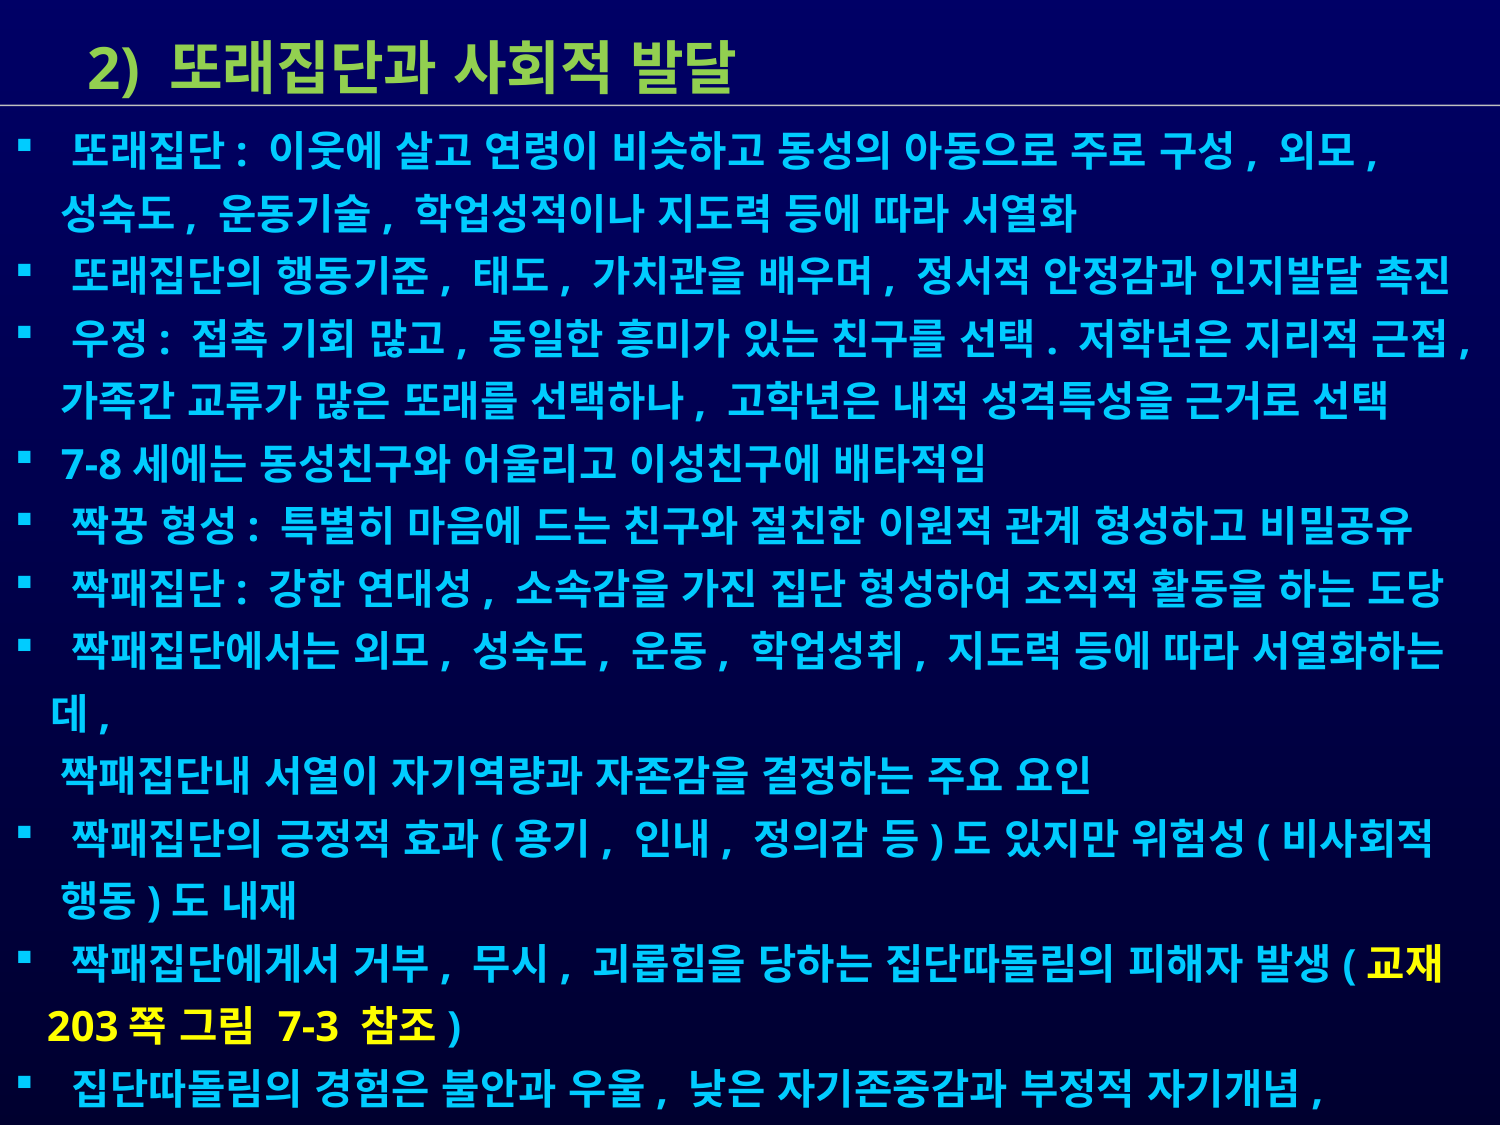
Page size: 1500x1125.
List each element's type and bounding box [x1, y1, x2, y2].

text_box [0, 23, 1500, 1122]
